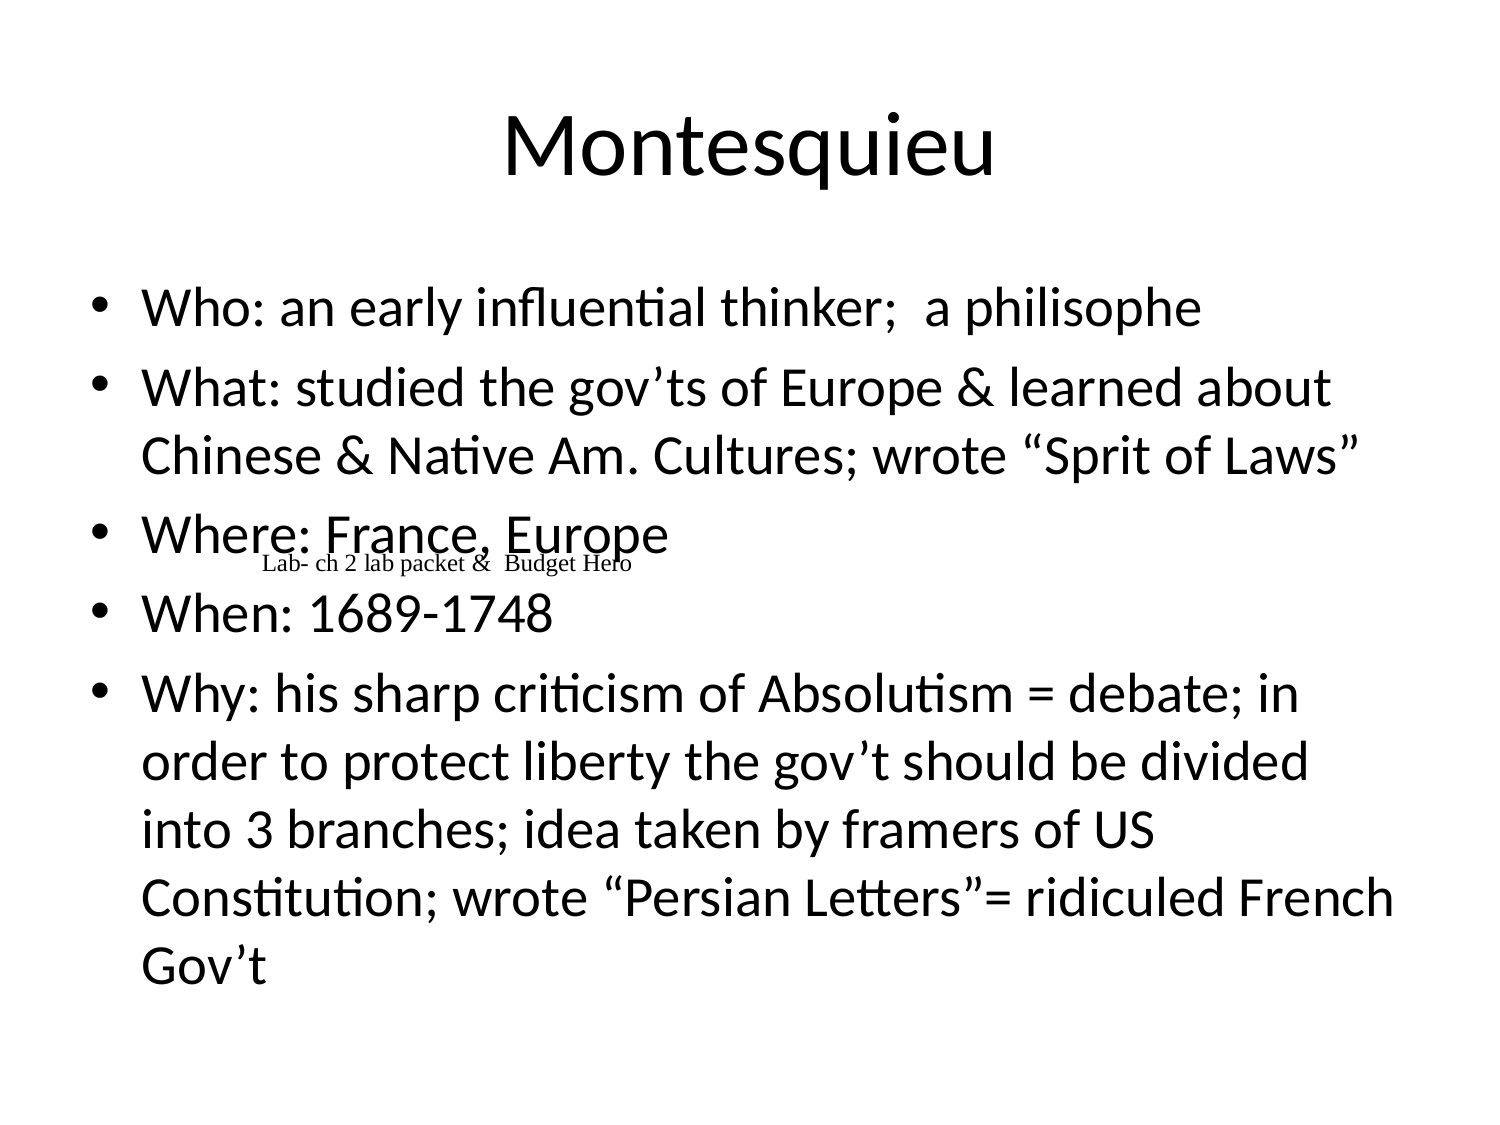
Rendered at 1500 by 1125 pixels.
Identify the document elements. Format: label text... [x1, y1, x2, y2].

list Who: an early influential thinker; a philisophe What: studied the gov’ts of Europe & learned about Chinese & Native Am. Cultures; wrote “Sprit of Laws” Where: France, Europe When: 1689-1748 Why: his sharp criticism of Absolutism = debate; in order to protect liberty the gov’t should be divided into 3 branches; idea taken by framers of US Constitution; wrote “Persian Letters”= ridiculed French Gov’t [75, 262, 1425, 1005]
picture [261, 548, 1239, 579]
title Montesquieu [75, 45, 1425, 233]
